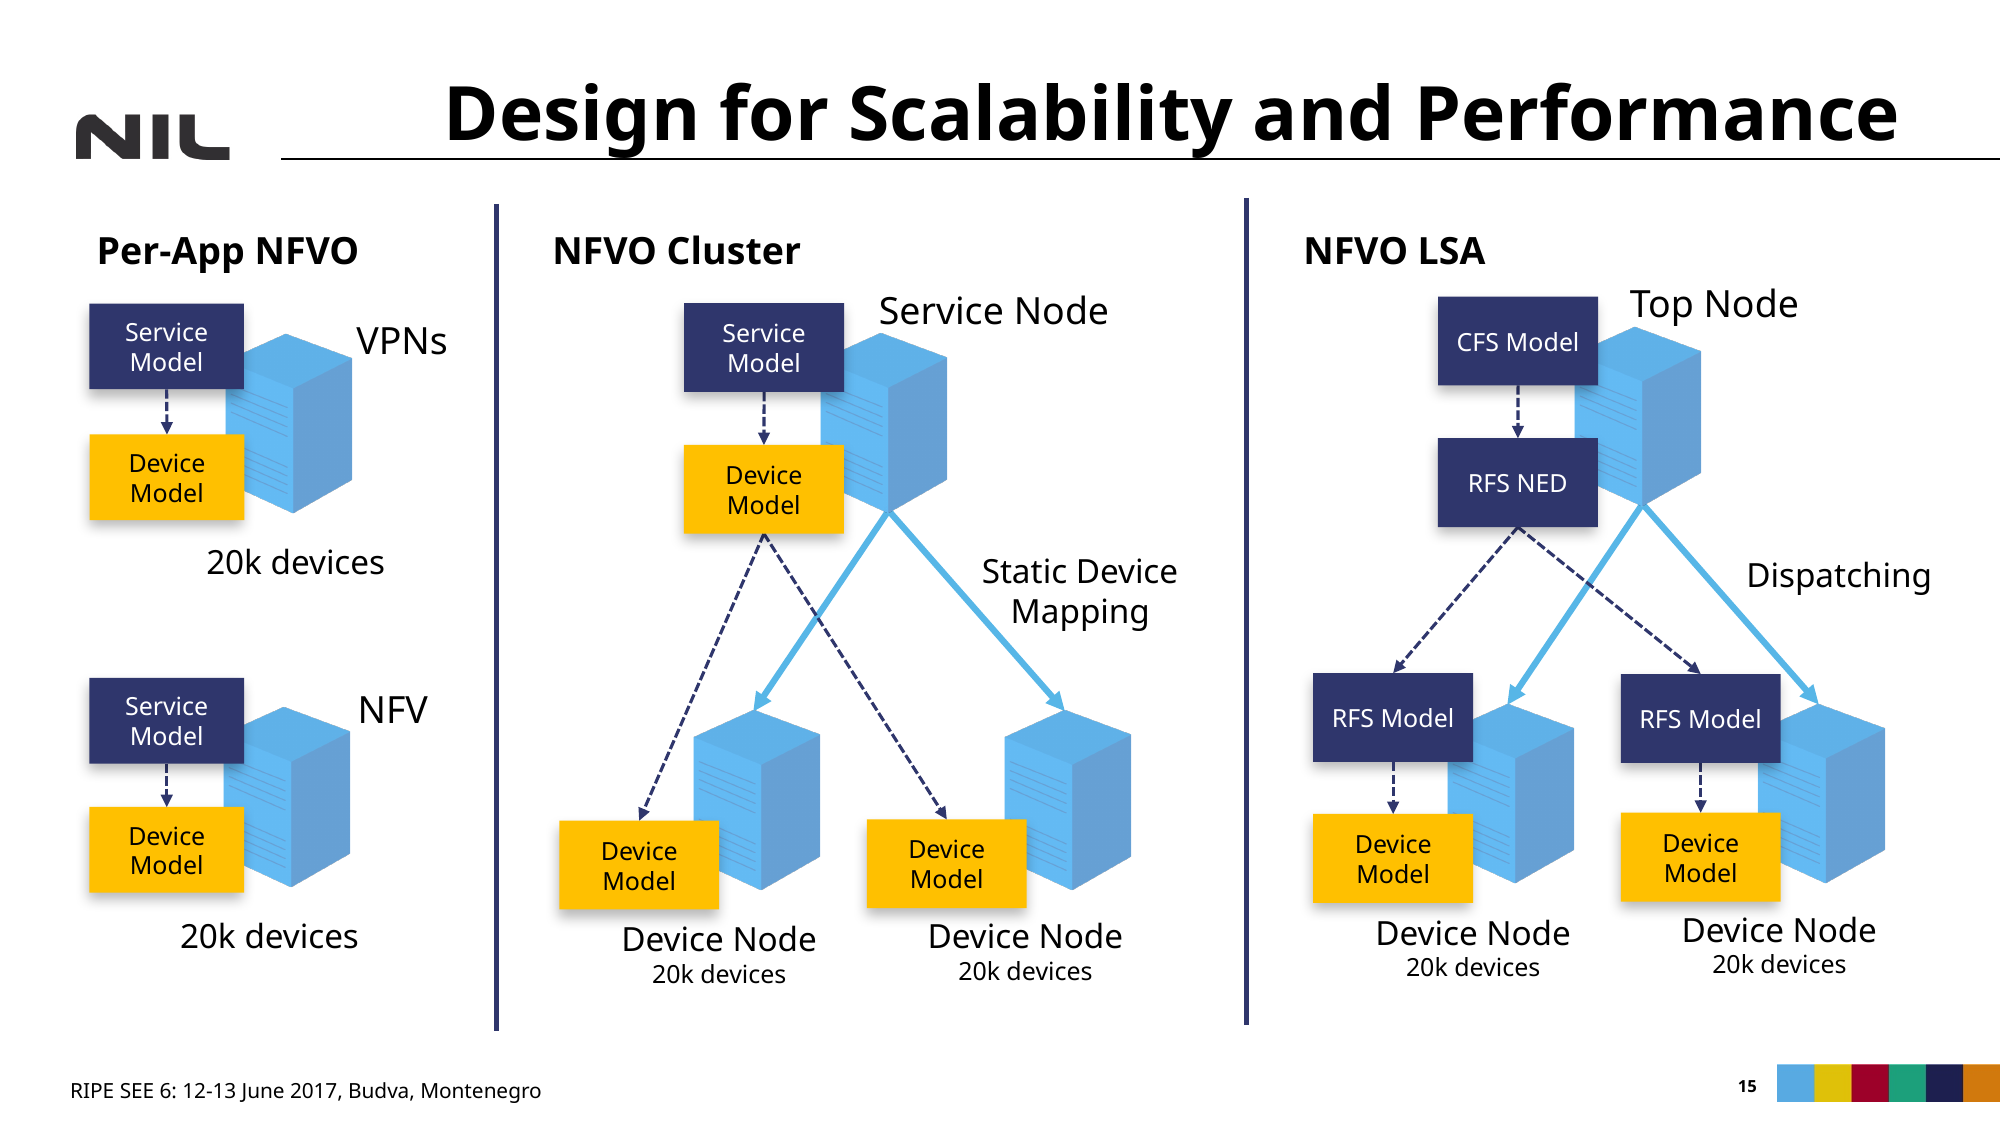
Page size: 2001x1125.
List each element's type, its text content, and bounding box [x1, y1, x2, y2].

picture [1777, 1064, 2000, 1102]
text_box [1277, 219, 1955, 991]
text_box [69, 219, 469, 964]
title Design for Scalability and Performance [225, 58, 1916, 246]
picture [38, 27, 267, 247]
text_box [530, 219, 1207, 998]
